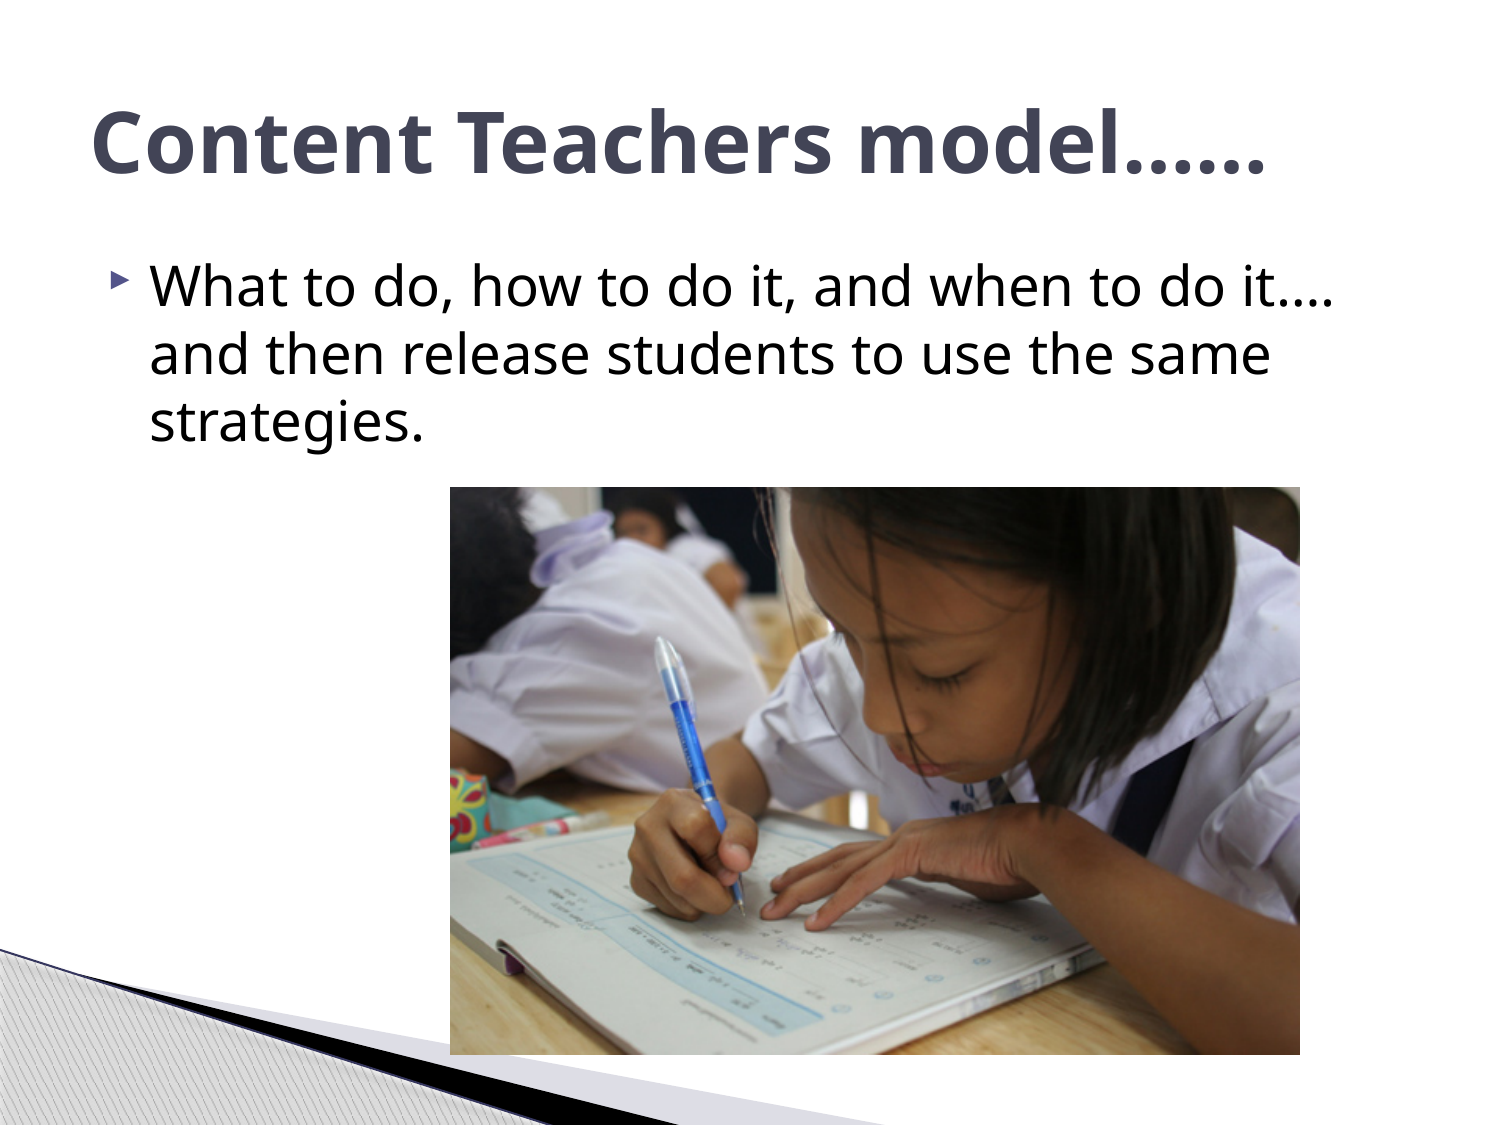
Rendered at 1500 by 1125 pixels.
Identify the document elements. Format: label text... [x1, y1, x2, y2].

list What to do, how to do it, and when to do it…. and then release students to use the same strategies. [75, 243, 1425, 986]
title Content Teachers model…… [75, 45, 1425, 233]
picture [449, 487, 1301, 1055]
